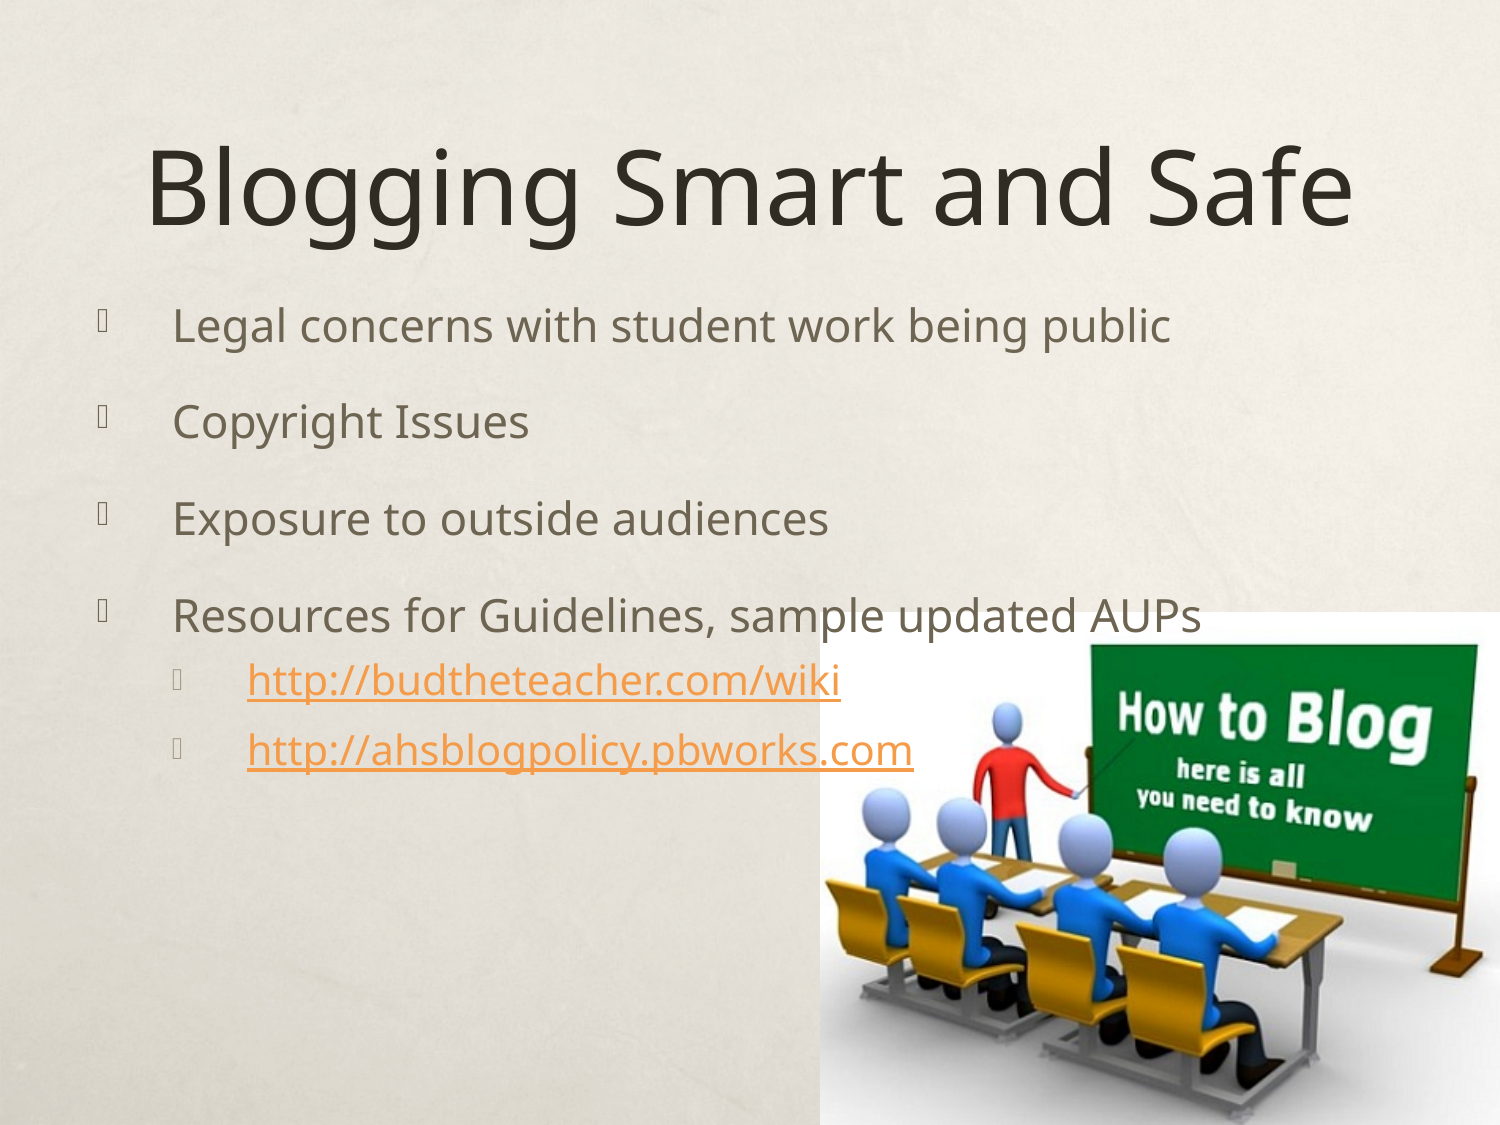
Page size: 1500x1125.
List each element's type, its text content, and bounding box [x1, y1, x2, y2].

picture [818, 610, 1500, 1125]
title Blogging Smart and Safe [81, 15, 1419, 254]
list Legal concerns with student work being public Copyright Issues Exposure to outside audiences Resources for Guidelines, sample updated AUPs http://budtheteacher.com/wiki http://ahsblogpolicy.pbworks.com [81, 288, 1419, 1005]
